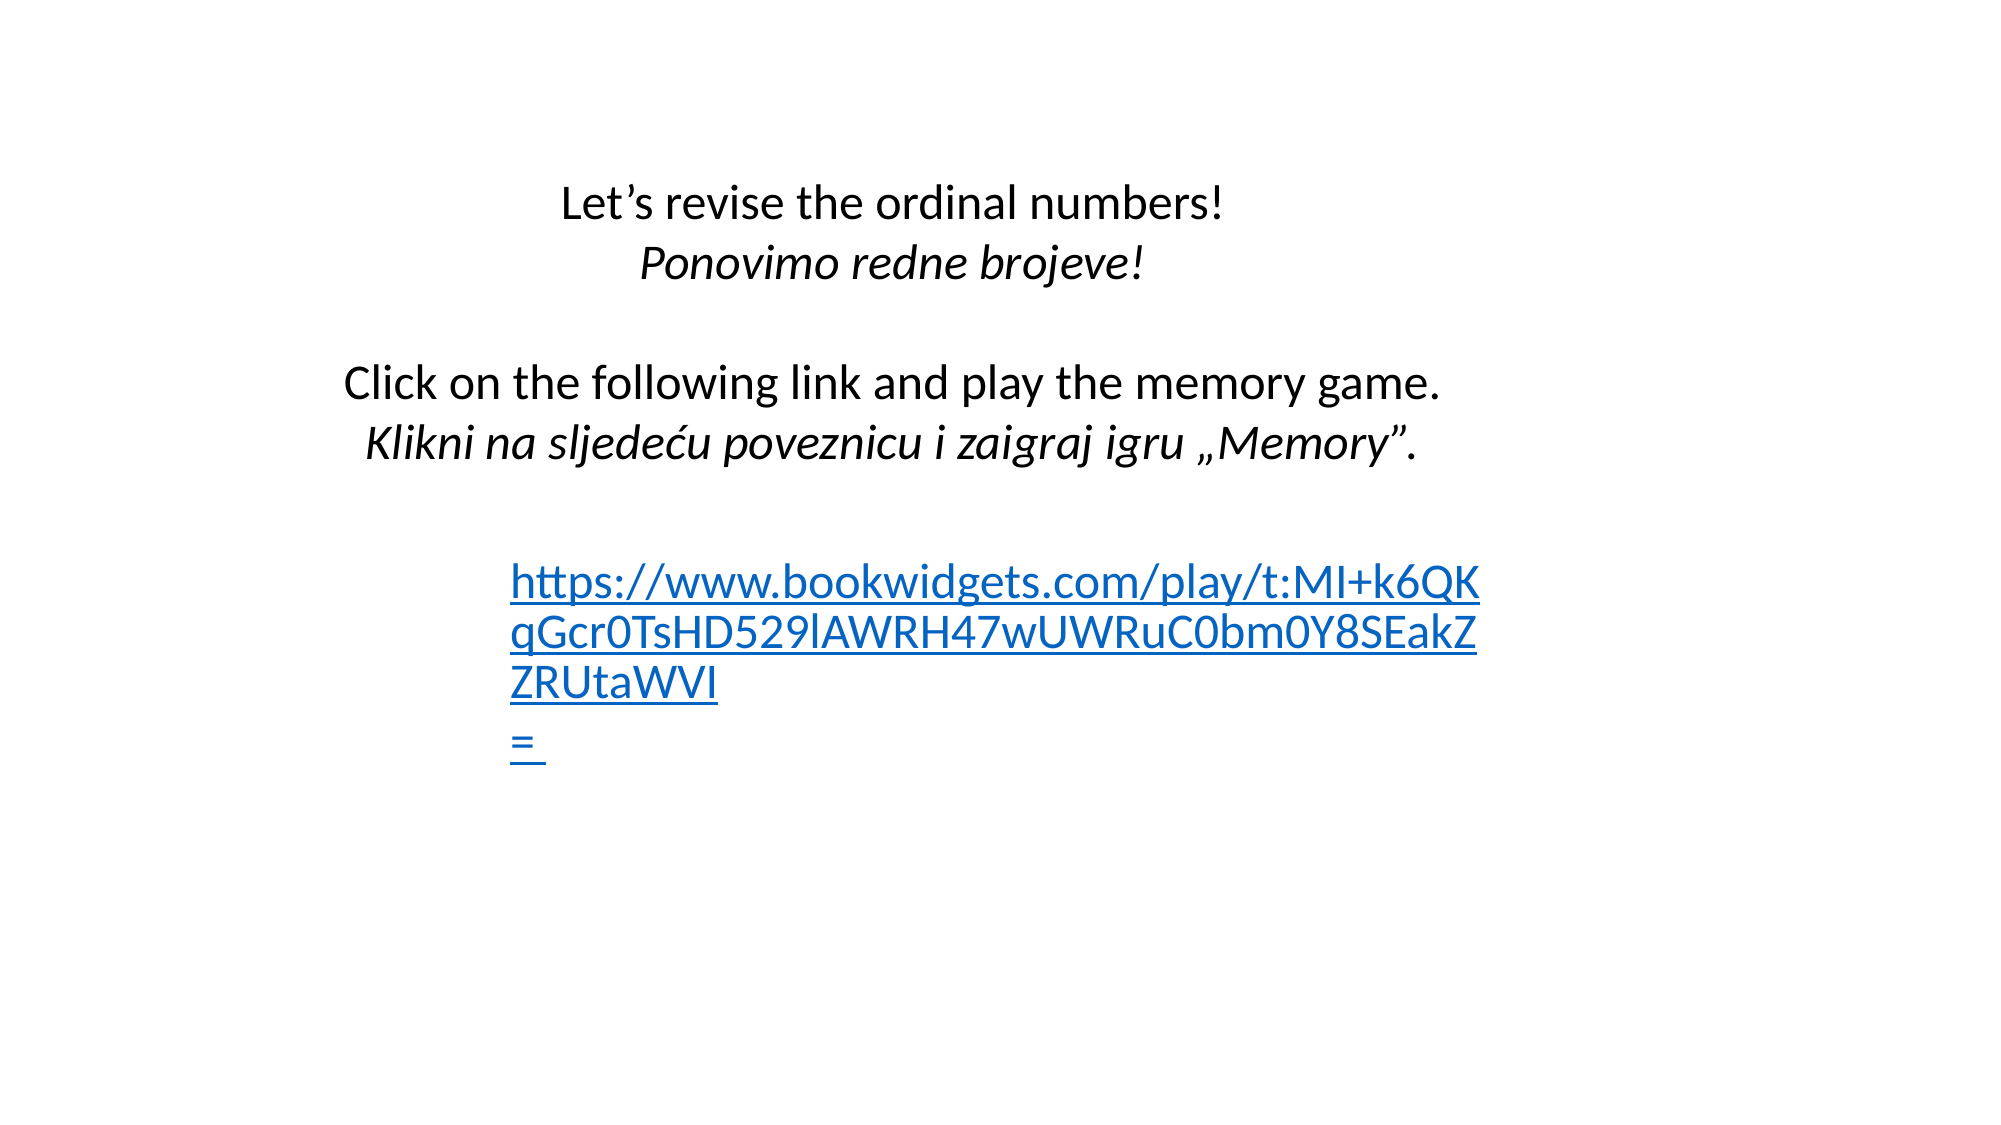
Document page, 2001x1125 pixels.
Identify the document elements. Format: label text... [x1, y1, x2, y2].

text_box Let’s revise the ordinal numbers! Ponovimo redne brojeve! Click on the following link and play the memory game. Klikni na sljedeću poveznicu i zaigraj igru „Memory”. [312, 162, 1474, 478]
text_box https://www.bookwidgets.com/play/t:MI+k6QKqGcr0TsHD529lAWRH47wUWRuC0bm0Y8SEakZZRUtaWVI= [495, 540, 1496, 676]
